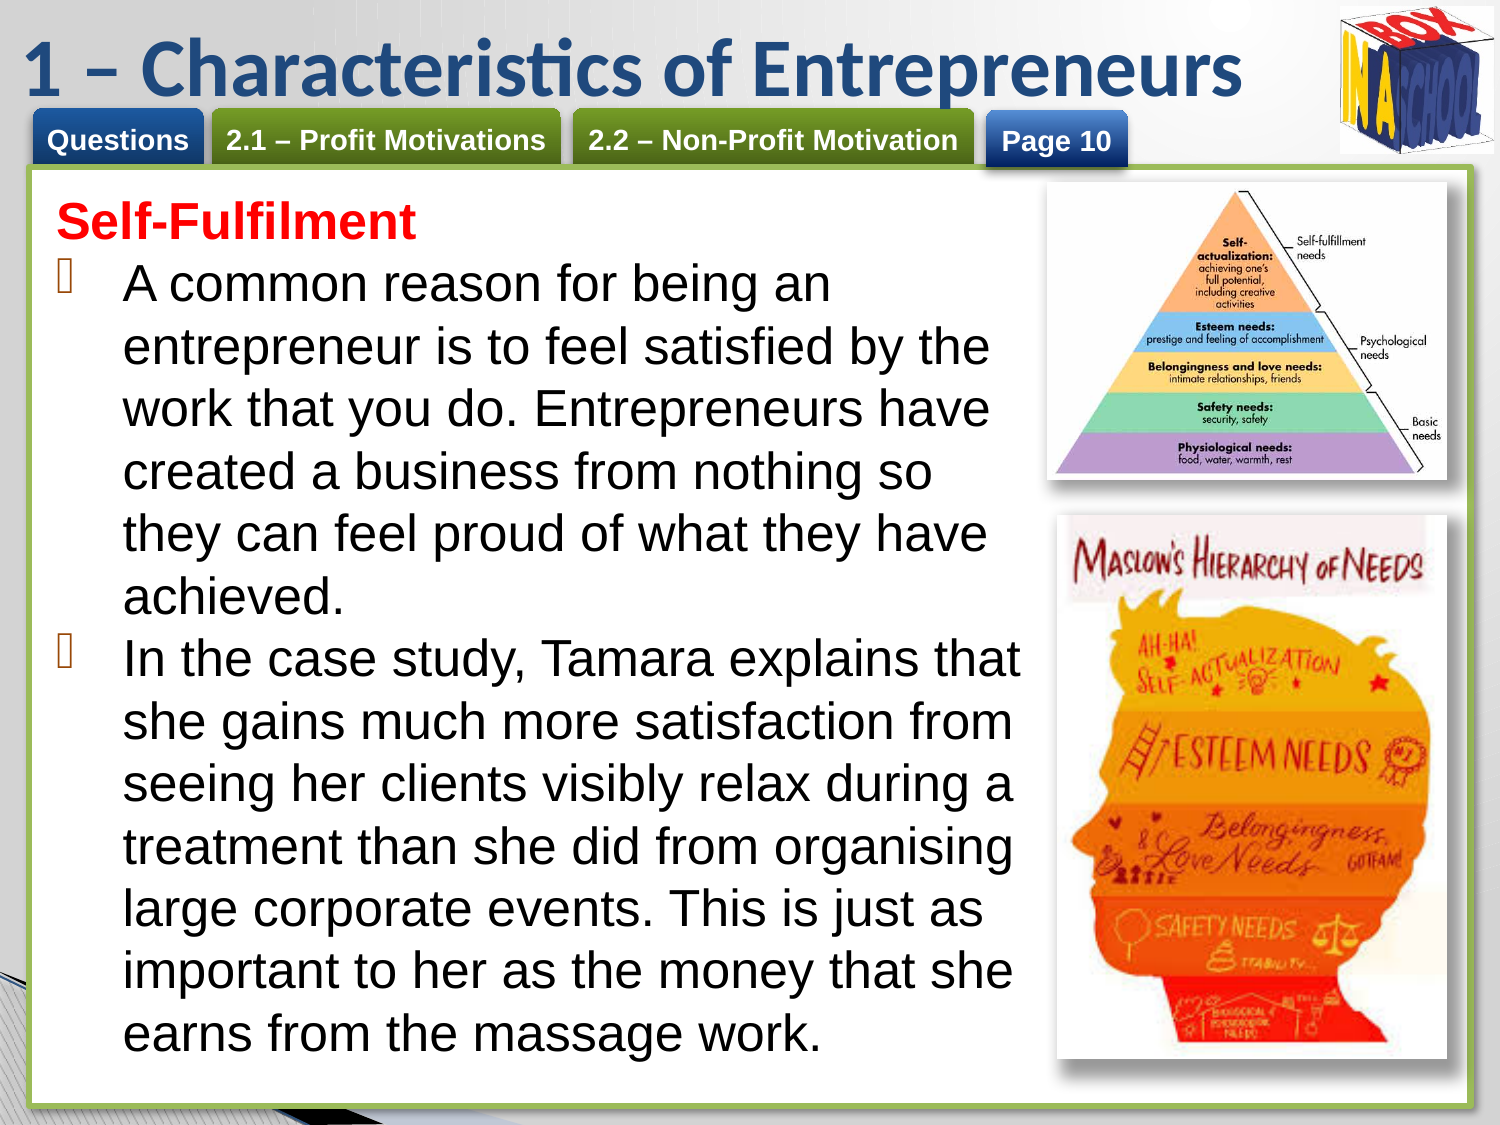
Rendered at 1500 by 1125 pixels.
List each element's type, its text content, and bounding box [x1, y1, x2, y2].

picture [1056, 514, 1448, 1060]
picture [1340, 6, 1495, 154]
picture [1047, 182, 1448, 481]
text_box Page 10 [986, 109, 1128, 167]
picture [281, 1114, 303, 1125]
title 1 – Characteristics of Entrepreneurs [5, 11, 1270, 114]
text_box Self-Fulfilment A common reason for being an entrepreneur is to feel satisfied by the work that you do. Entrepreneurs have created a business from nothing so they can feel proud of what they have achieved. In the case study, Tamara explains that she gains much more satisfaction from seeing her clients visibly relax during a treatment than she did from organising large corporate events. This is just as important to her as the money that she earns from the massage work. [41, 179, 1058, 1070]
